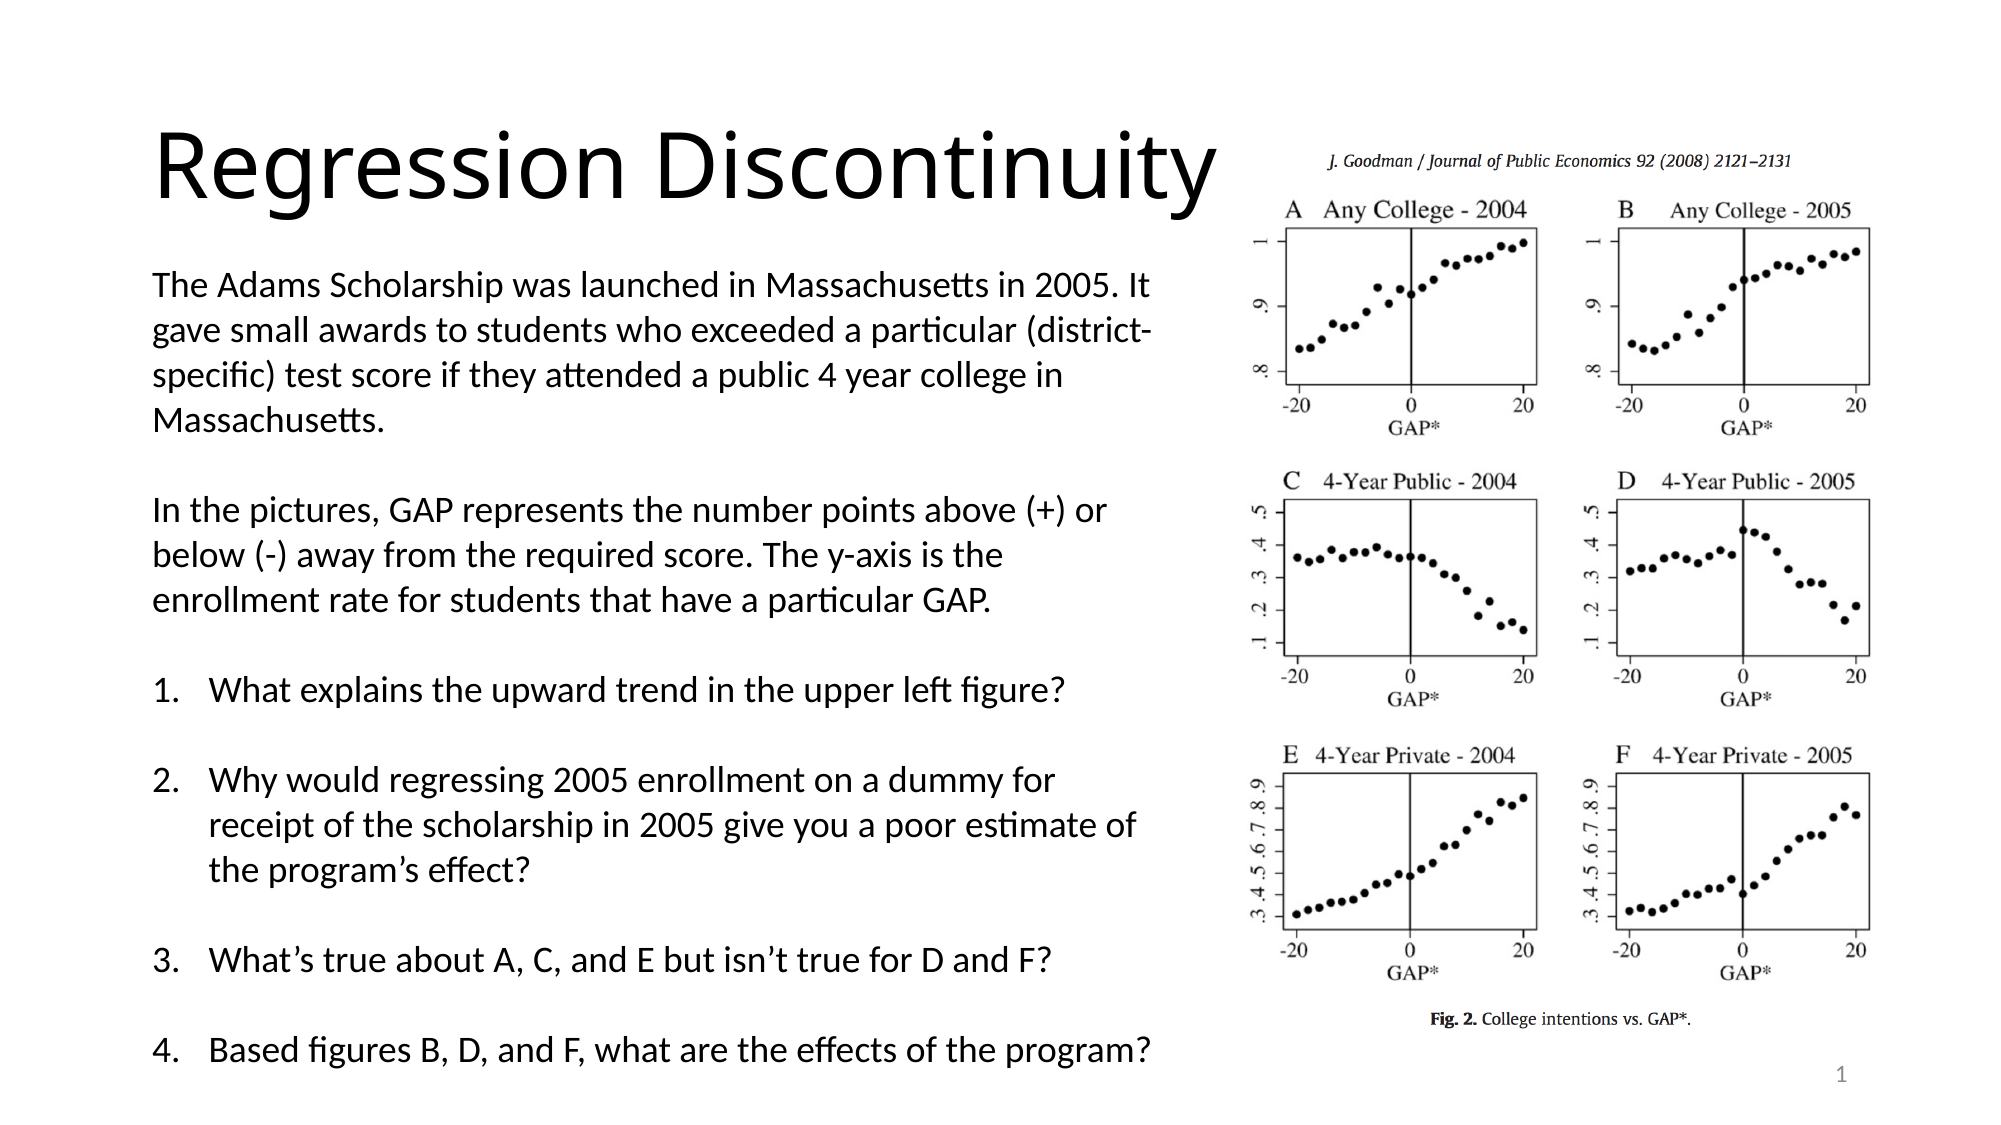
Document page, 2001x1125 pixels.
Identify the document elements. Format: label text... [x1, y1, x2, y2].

text_box The Adams Scholarship was launched in Massachusetts in 2005. It gave small awards to students who exceeded a particular (district-specific) test score if they attended a public 4 year college in Massachusetts. In the pictures, GAP represents the number points above (+) or below (-) away from the required score. The y-axis is the enrollment rate for students that have a particular GAP. What explains the upward trend in the upper left figure? Why would regressing 2005 enrollment on a dummy for receipt of the scholarship in 2005 give you a poor estimate of the program’s effect? What’s true about A, C, and E but isn’t true for D and F? Based figures B, D, and F, what are the effects of the program? [137, 252, 1173, 1077]
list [1222, 129, 1901, 1049]
title Regression Discontinuity [137, 59, 1863, 278]
slide_number 1 [1412, 1049, 1863, 1103]
